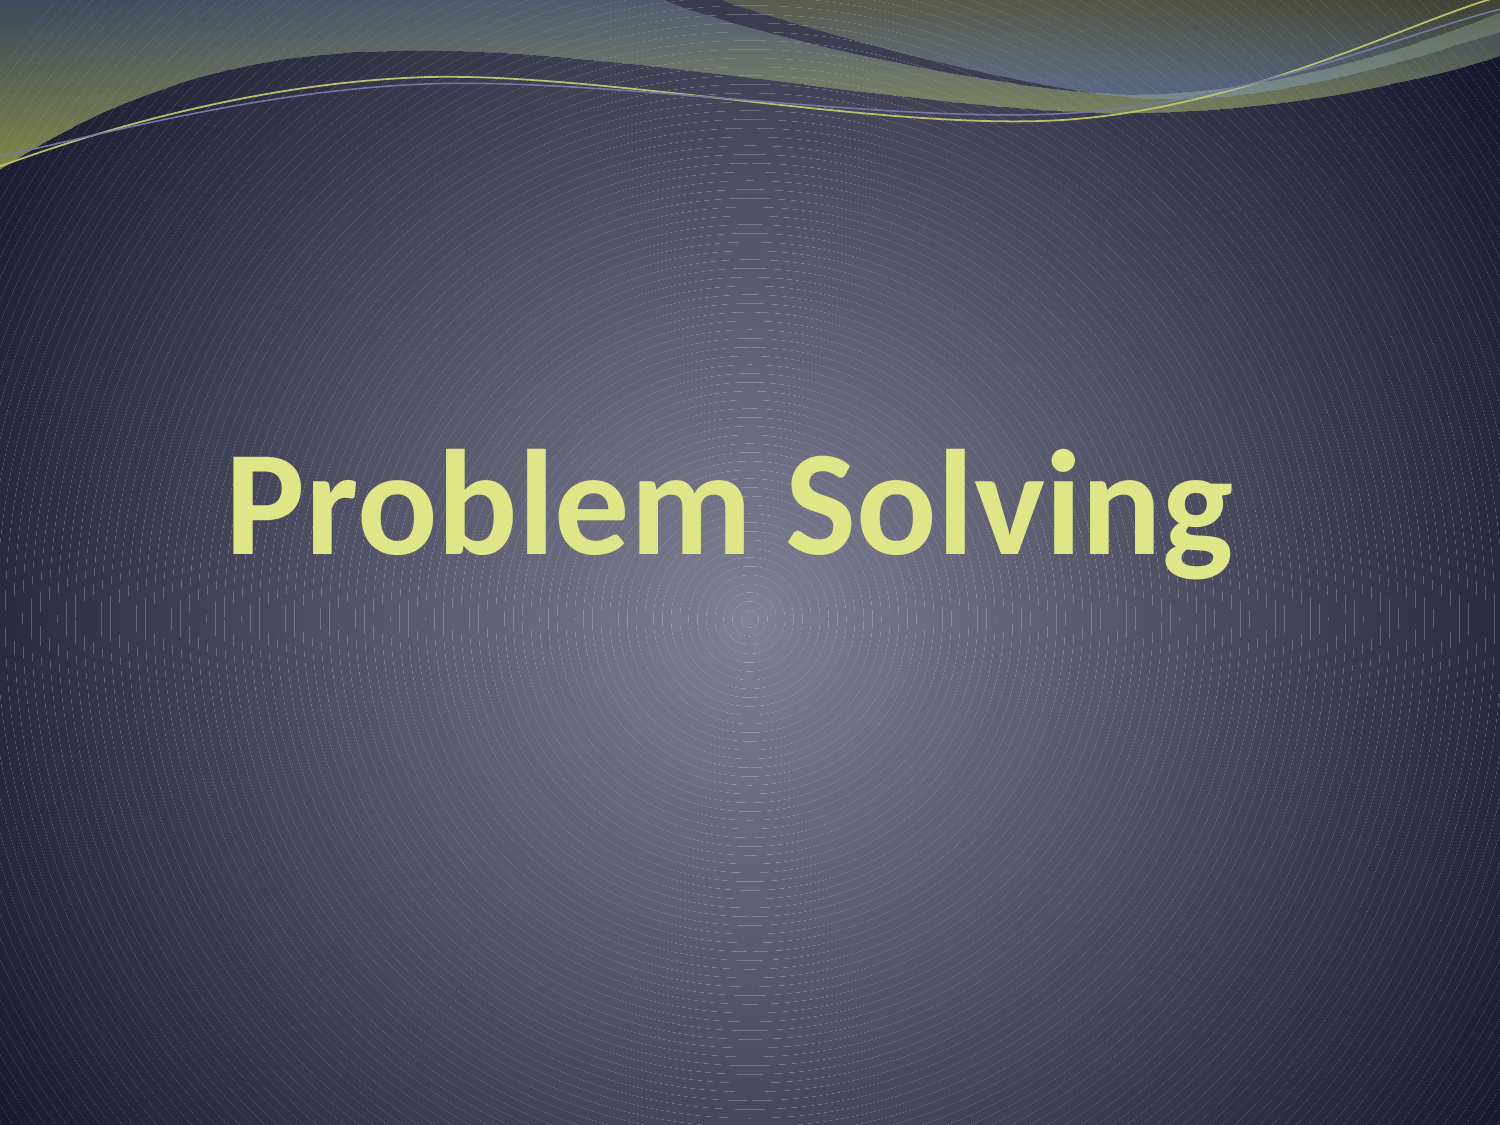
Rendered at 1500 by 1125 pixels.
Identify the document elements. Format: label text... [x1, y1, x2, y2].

title Problem Solving [87, 337, 1376, 725]
